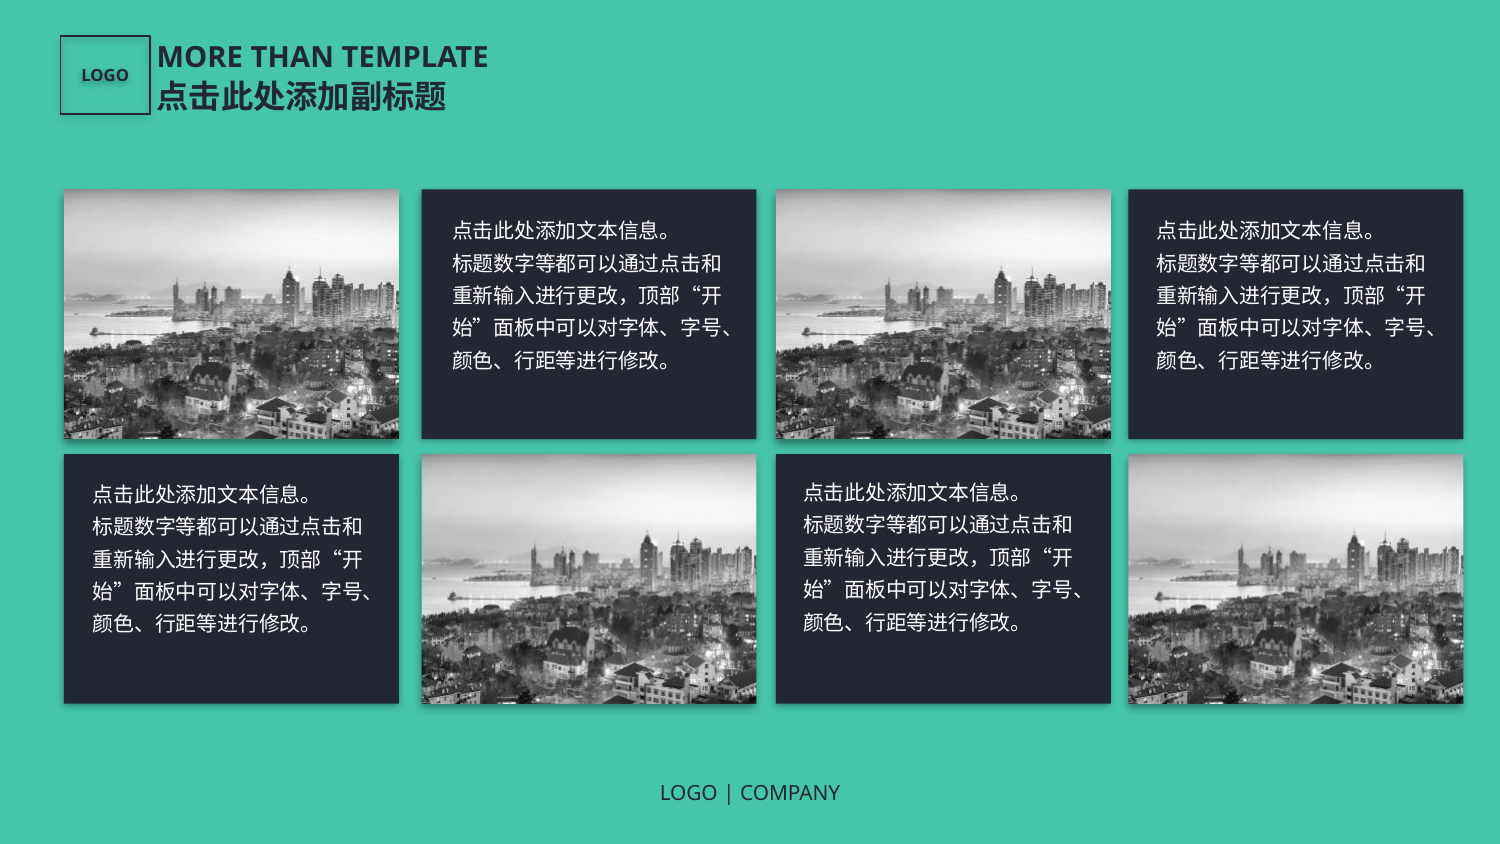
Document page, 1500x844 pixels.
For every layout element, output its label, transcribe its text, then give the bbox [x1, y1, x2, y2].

text_box [775, 453, 1112, 704]
text_box [1128, 453, 1464, 704]
text_box LOGO [60, 35, 151, 115]
text_box [421, 189, 757, 440]
text_box [1128, 189, 1464, 440]
text_box 点击此处添加文本信息。 标题数字等都可以通过点击和重新输入进行更改，顶部“开始”面板中可以对字体、字号、颜色、行距等进行修改。 [437, 202, 743, 380]
text_box [63, 453, 400, 704]
text_box MORE THAN TEMPLATE 点击此处添加副标题 [141, 27, 514, 123]
text_box 点击此处添加文本信息。 标题数字等都可以通过点击和重新输入进行更改，顶部“开始”面板中可以对字体、字号、颜色、行距等进行修改。 [788, 464, 1094, 642]
text_box 点击此处添加文本信息。 标题数字等都可以通过点击和重新输入进行更改，顶部“开始”面板中可以对字体、字号、颜色、行距等进行修改。 [78, 466, 384, 644]
text_box [775, 189, 1112, 440]
text_box [63, 189, 400, 440]
text_box 点击此处添加文本信息。 标题数字等都可以通过点击和重新输入进行更改，顶部“开始”面板中可以对字体、字号、颜色、行距等进行修改。 [1141, 202, 1448, 380]
text_box LOGO | COMPANY [588, 777, 912, 812]
text_box [421, 453, 757, 704]
